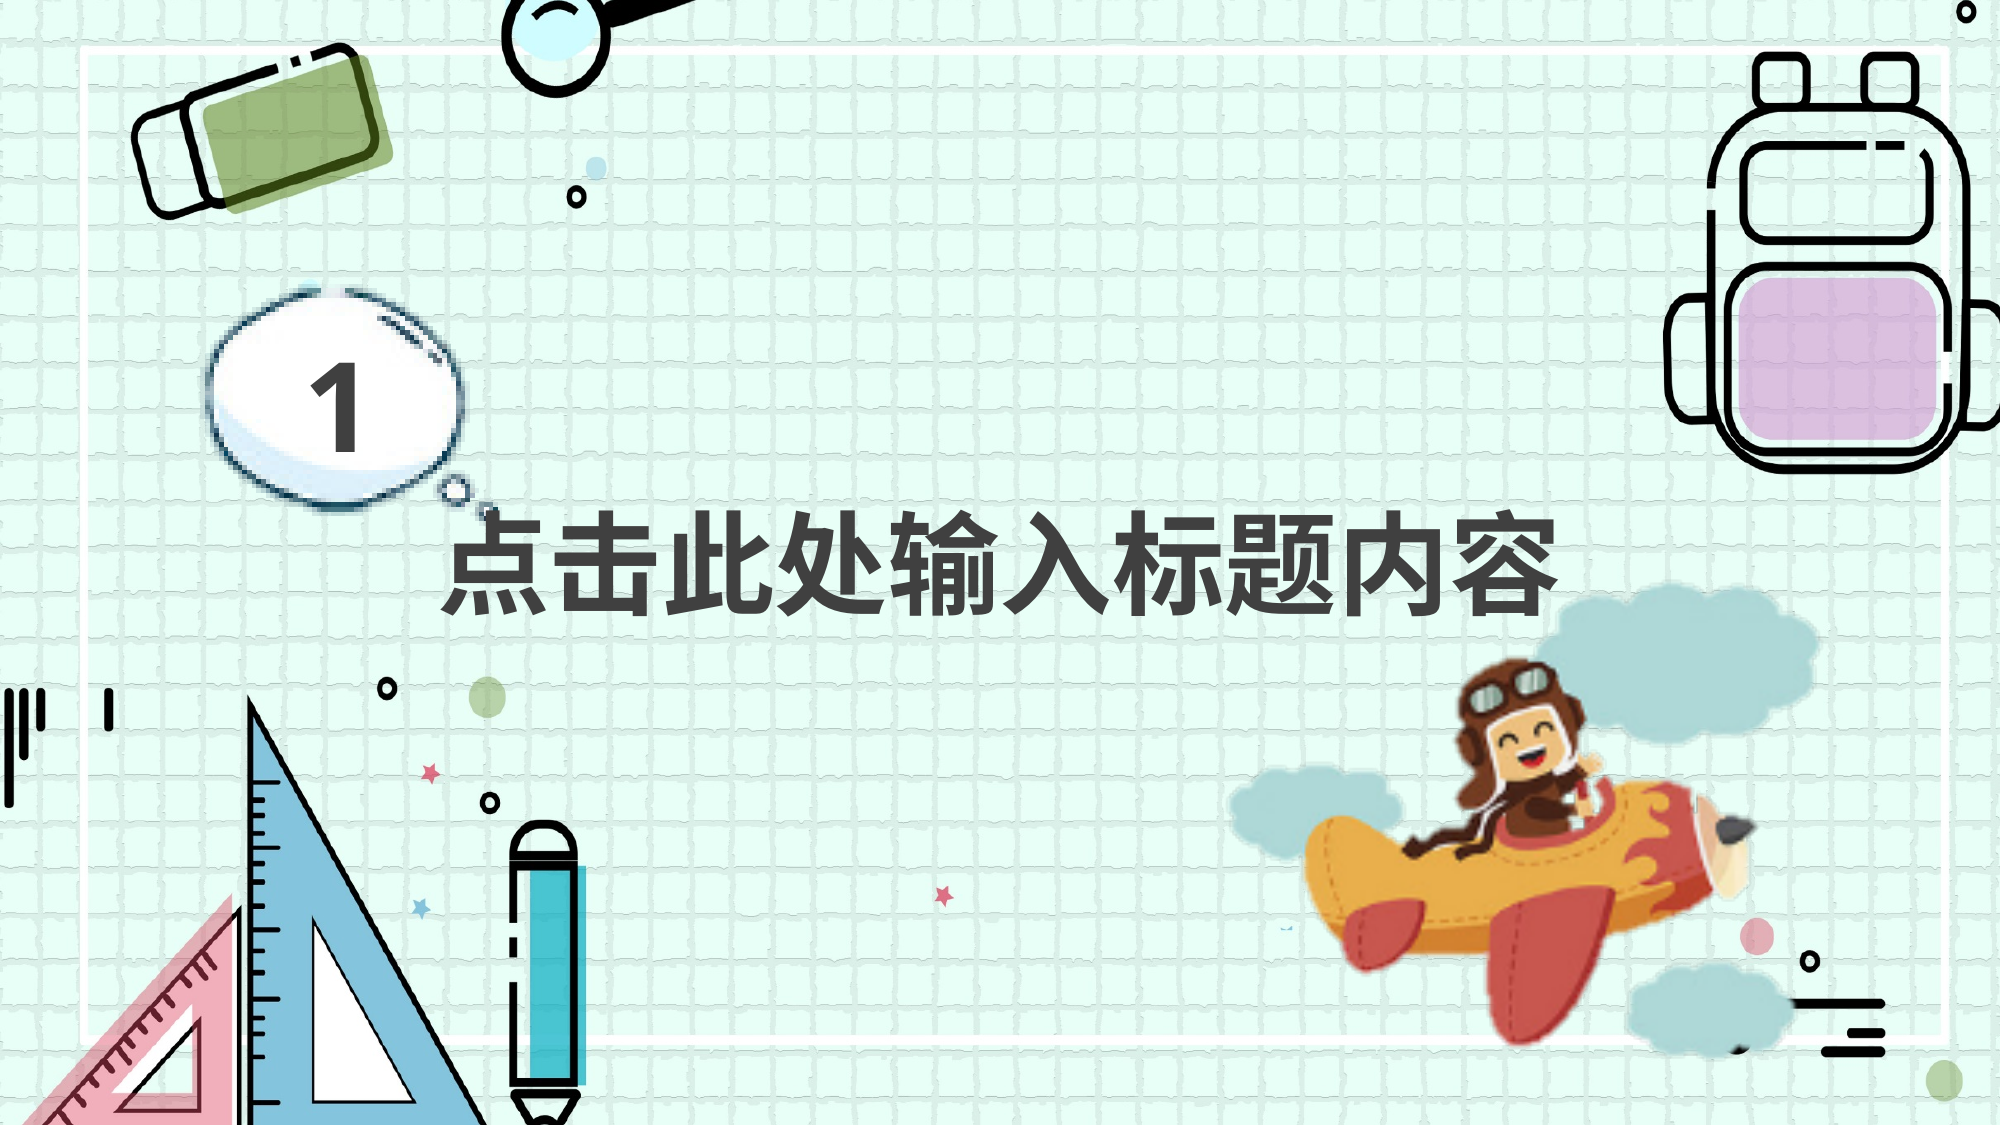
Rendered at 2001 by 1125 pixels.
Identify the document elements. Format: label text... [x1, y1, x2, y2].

picture [0, 0, 2000, 1125]
text_box 点击此处输入标题内容 [366, 486, 1634, 637]
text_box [122, 233, 568, 582]
